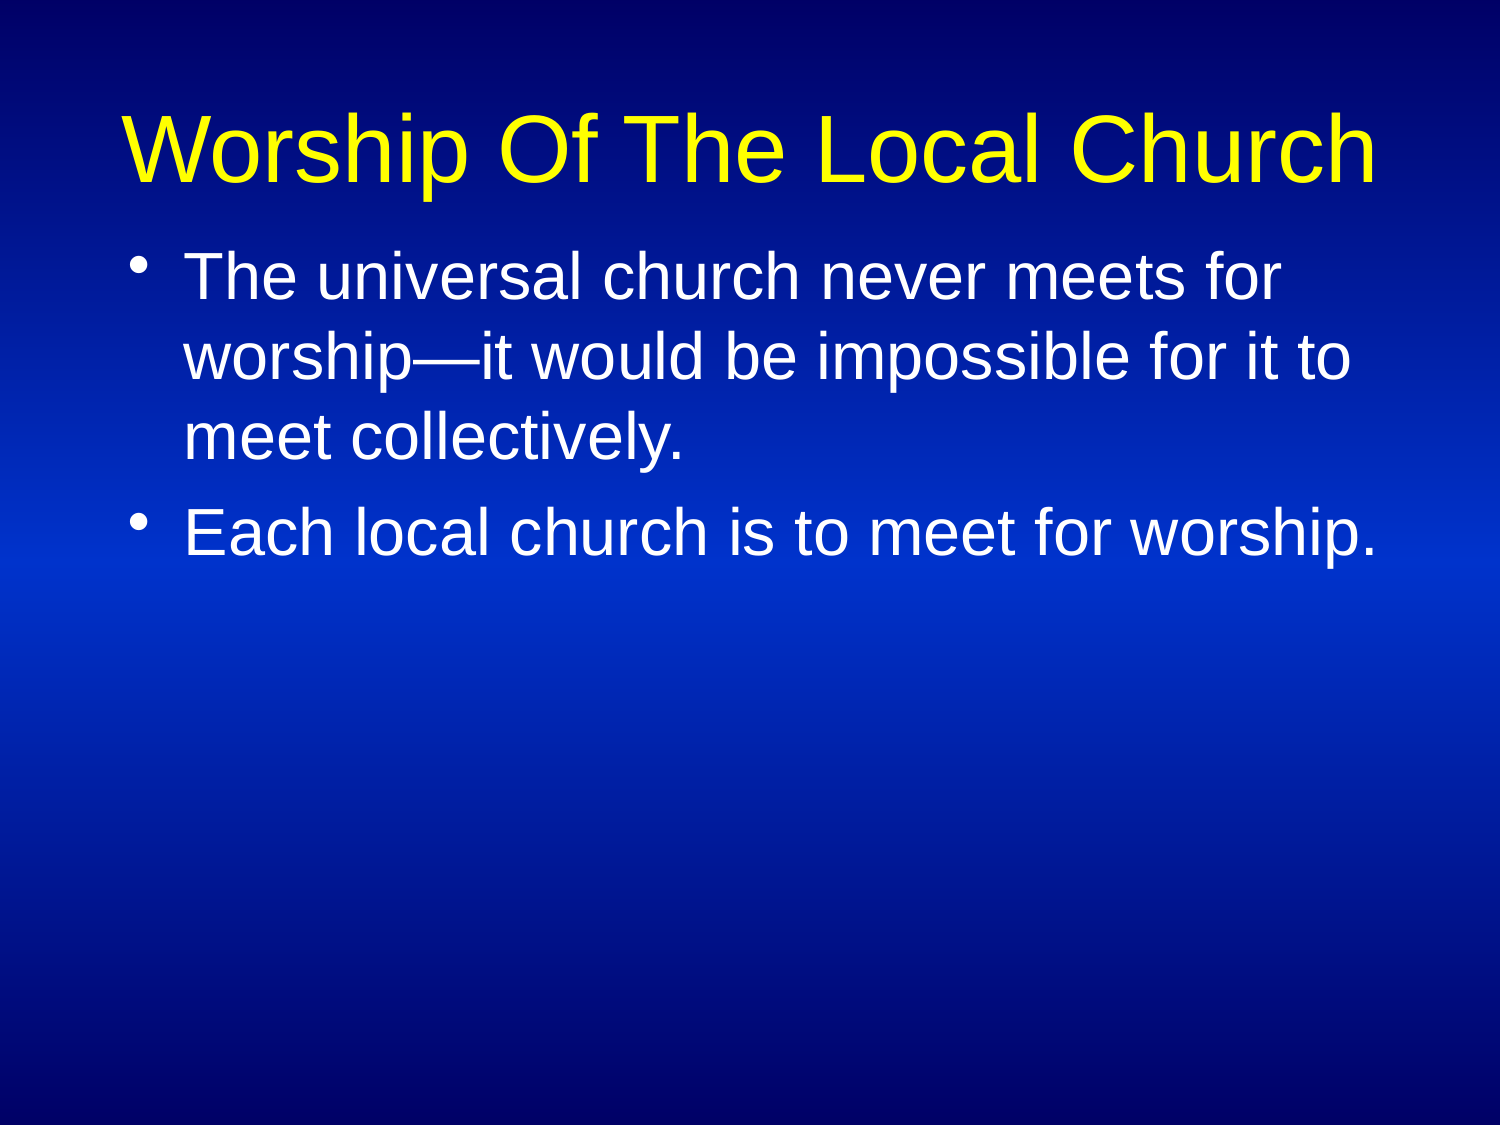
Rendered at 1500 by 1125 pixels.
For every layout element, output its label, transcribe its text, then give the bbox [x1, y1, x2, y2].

title Worship Of The Local Church [37, 50, 1463, 238]
list The universal church never meets for worship—it would be impossible for it to meet collectively. Each local church is to meet for worship. [112, 224, 1463, 1125]
